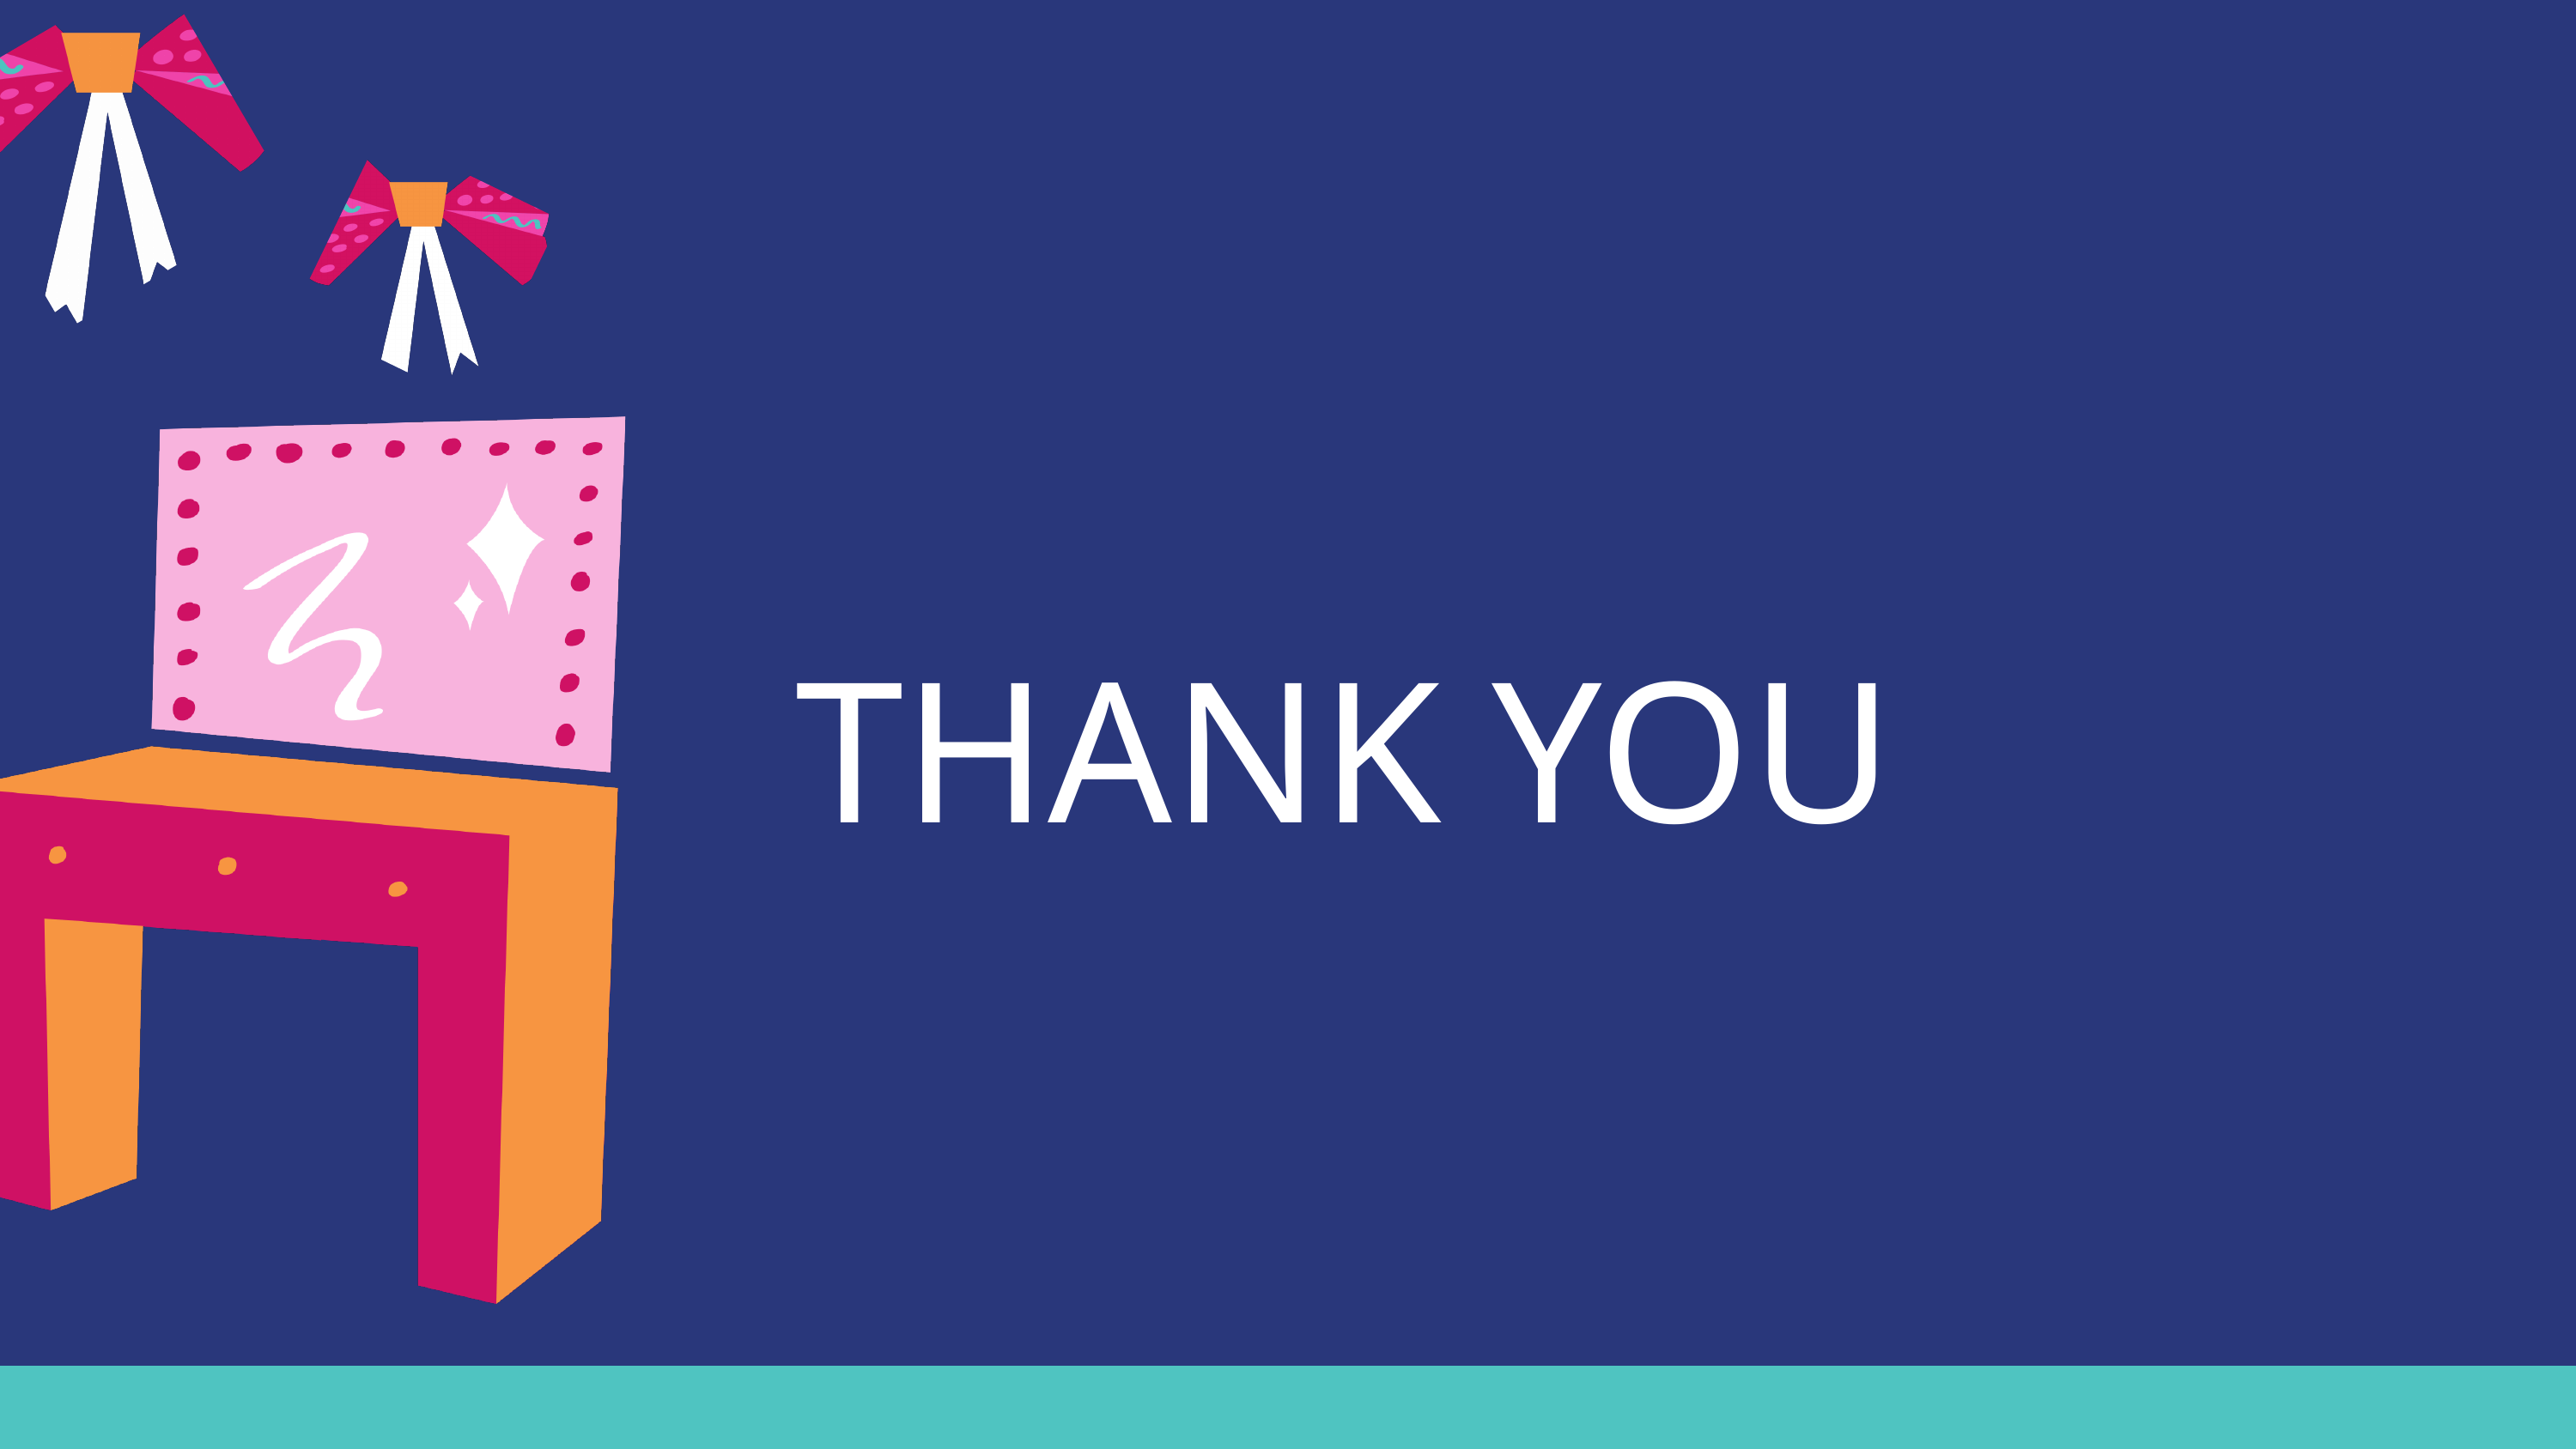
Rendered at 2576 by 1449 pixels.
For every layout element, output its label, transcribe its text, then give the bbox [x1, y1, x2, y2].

text_box THANK YOU [795, 627, 2432, 862]
text_box [0, 416, 626, 1304]
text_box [0, 1365, 2576, 1449]
text_box [291, 132, 561, 403]
text_box [0, 0, 292, 330]
